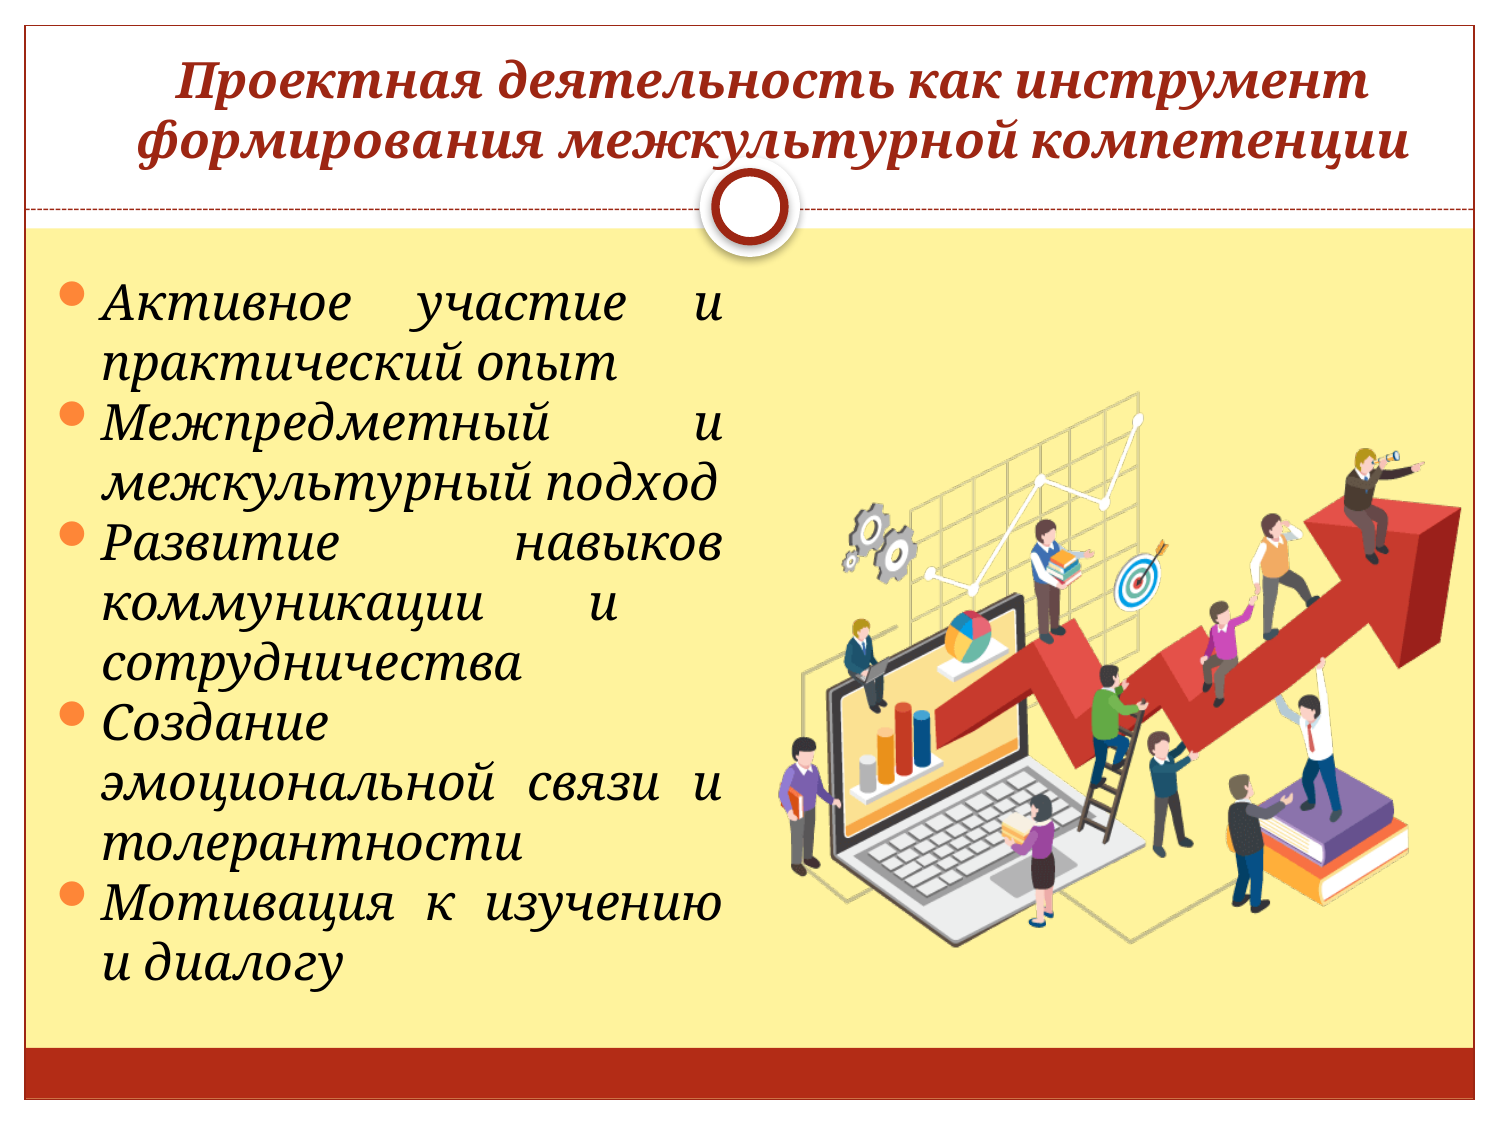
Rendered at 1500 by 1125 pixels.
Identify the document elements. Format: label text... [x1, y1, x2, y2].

list Активное участие и практический опыт Межпредметный и межкультурный подход Развитие навыков коммуникации и сотрудничества Создание эмоциональной связи и толерантности Мотивация к изучению и диалогу [41, 262, 739, 1043]
picture [773, 349, 1468, 988]
title Проектная деятельность как инструмент формирования межкультурной компетенции [46, 37, 1500, 176]
